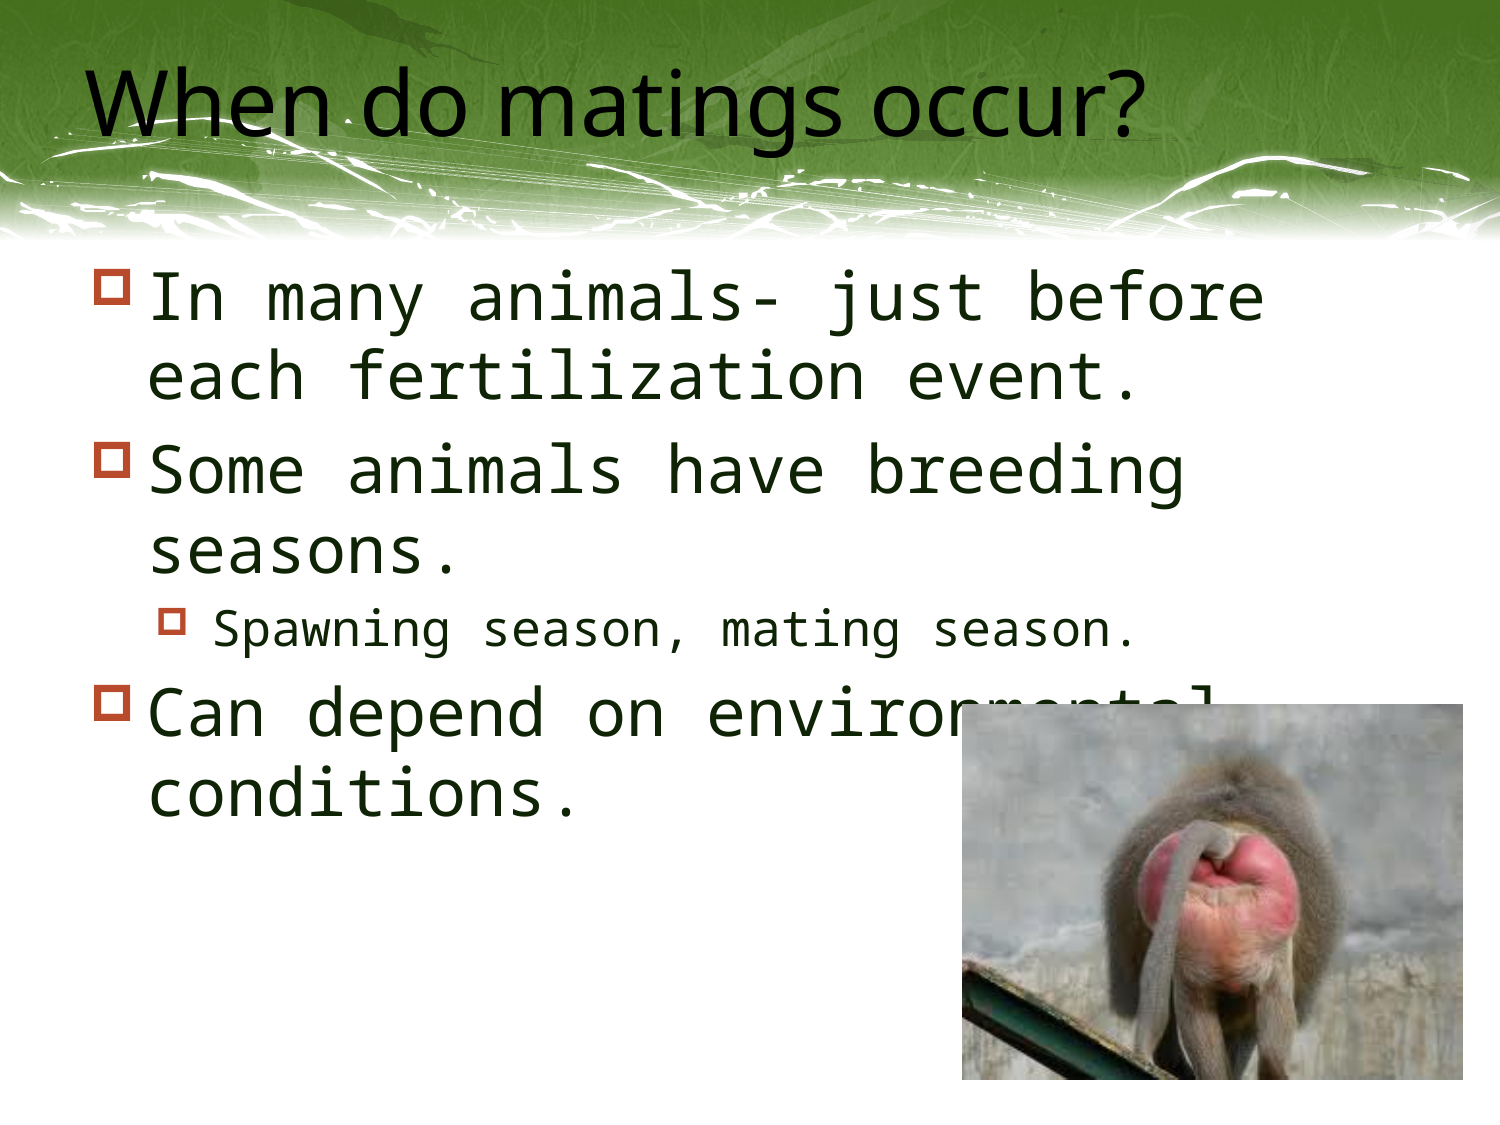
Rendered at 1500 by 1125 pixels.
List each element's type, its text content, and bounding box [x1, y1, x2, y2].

picture [962, 704, 1463, 1080]
list In many animals- just before each fertilization event. Some animals have breeding seasons. Spawning season, mating season. Can depend on environmental conditions. [75, 246, 1425, 776]
title When do matings occur? [70, 35, 1421, 164]
